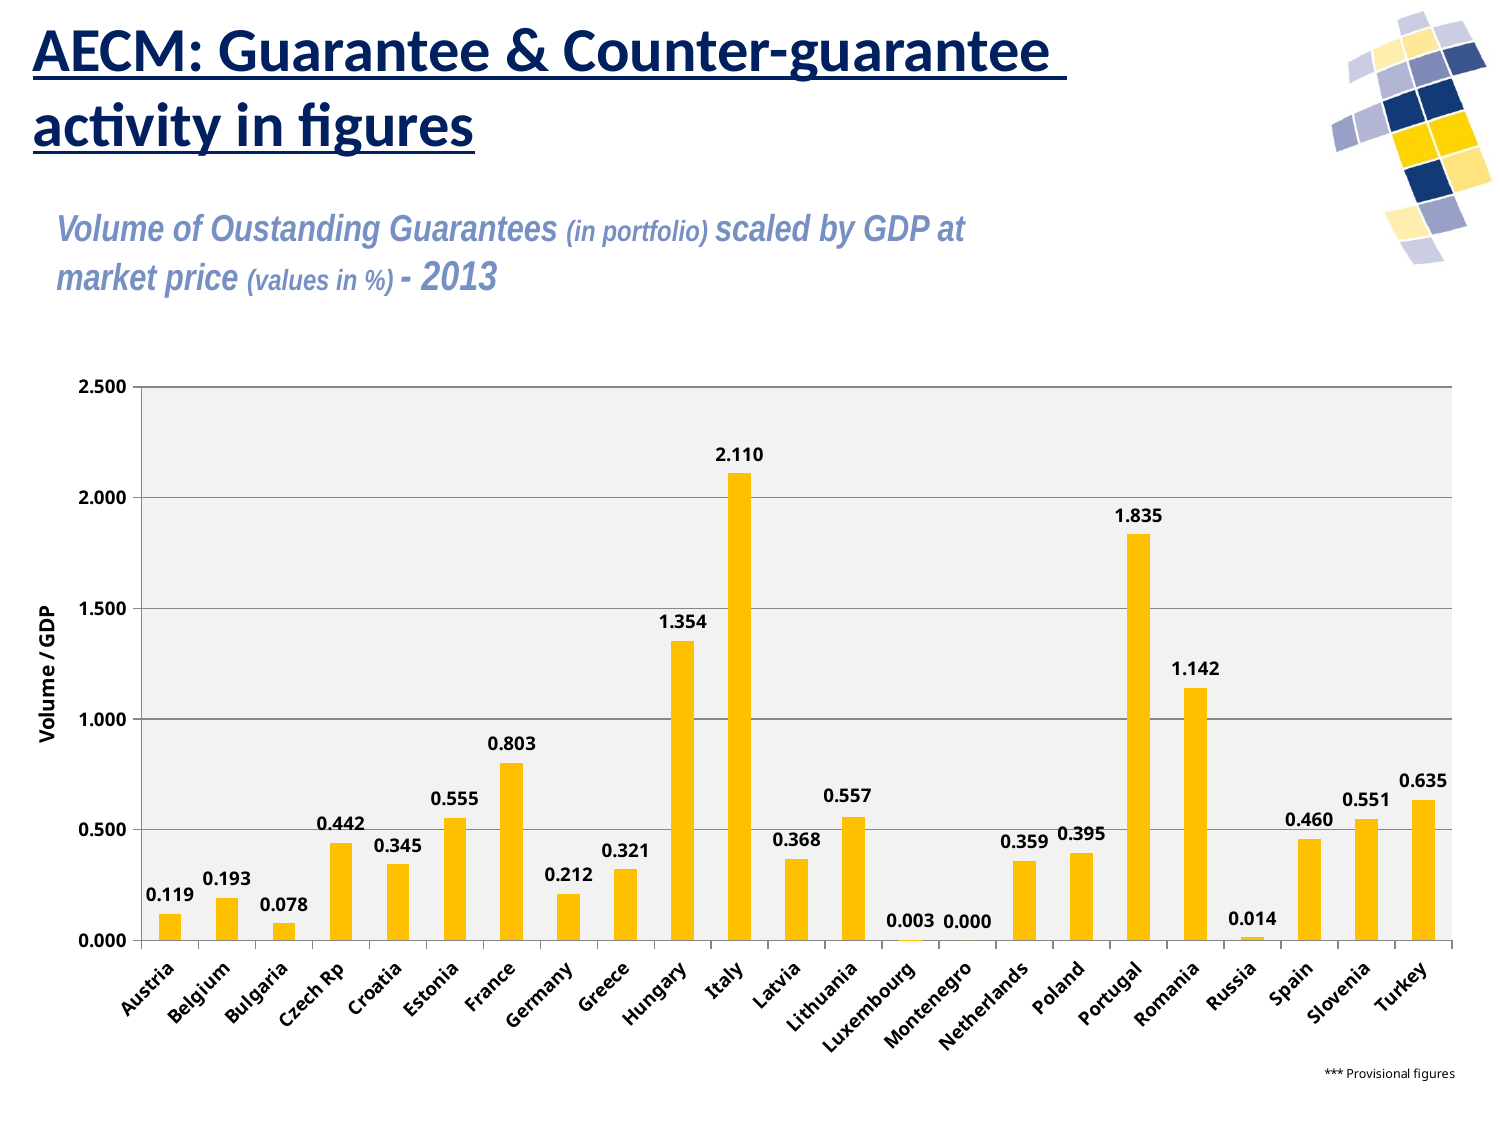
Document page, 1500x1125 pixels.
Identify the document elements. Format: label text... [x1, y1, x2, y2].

picture [1327, 7, 1495, 268]
chart [17, 337, 1471, 1095]
text_box AECM: Guarantee & Counter-guarantee activity in figures [17, 30, 1211, 138]
subtitle Volume of Oustanding Guarantees (in portfolio) scaled by GDP at market price (values in %) - 2013 [41, 196, 1046, 256]
